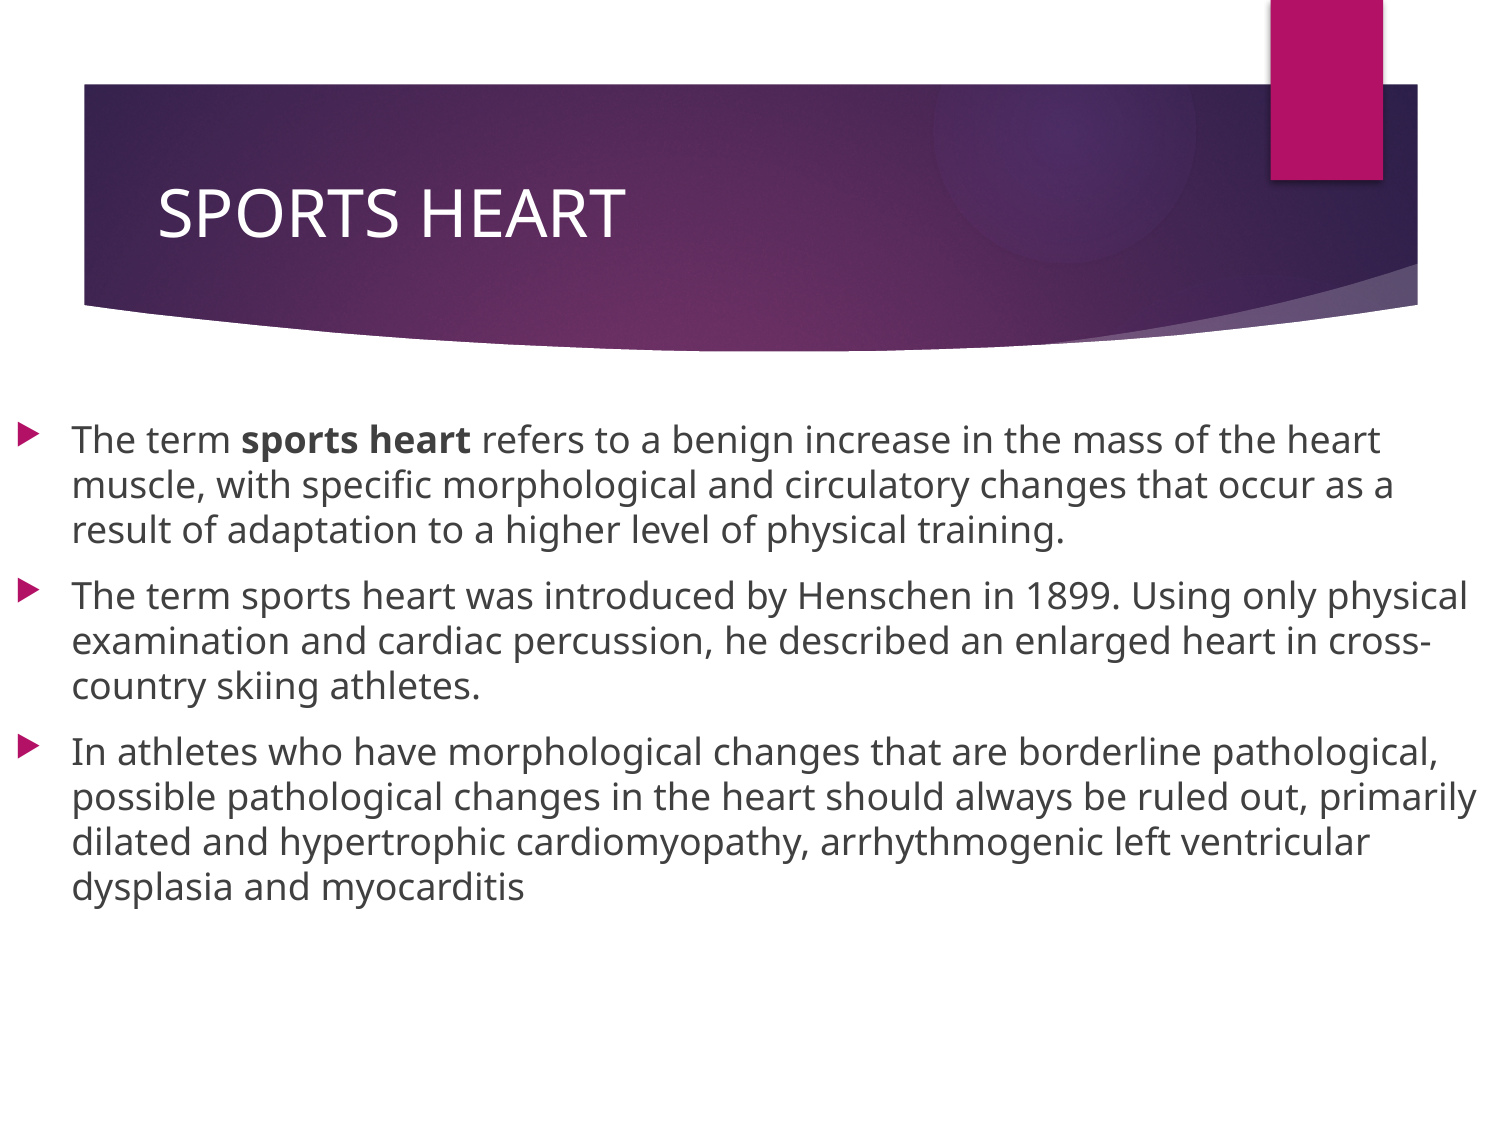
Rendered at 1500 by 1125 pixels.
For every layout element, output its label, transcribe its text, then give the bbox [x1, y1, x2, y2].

title SPORTS HEART [142, 152, 1183, 269]
list The term sports heart refers to a benign increase in the mass of the heart muscle, with specific morphological and circulatory changes that occur as a result of adaptation to a higher level of physical training. The term sports heart was introduced by Henschen in 1899. Using only physical examination and cardiac percussion, he described an enlarged heart in cross-country skiing athletes. In athletes who have morphological changes that are borderline pathological, possible pathological changes in the heart should always be ruled out, primarily dilated and hypertrophic cardiomyopathy, arrhythmogenic left ventricular dysplasia and myocarditis [0, 408, 1500, 988]
